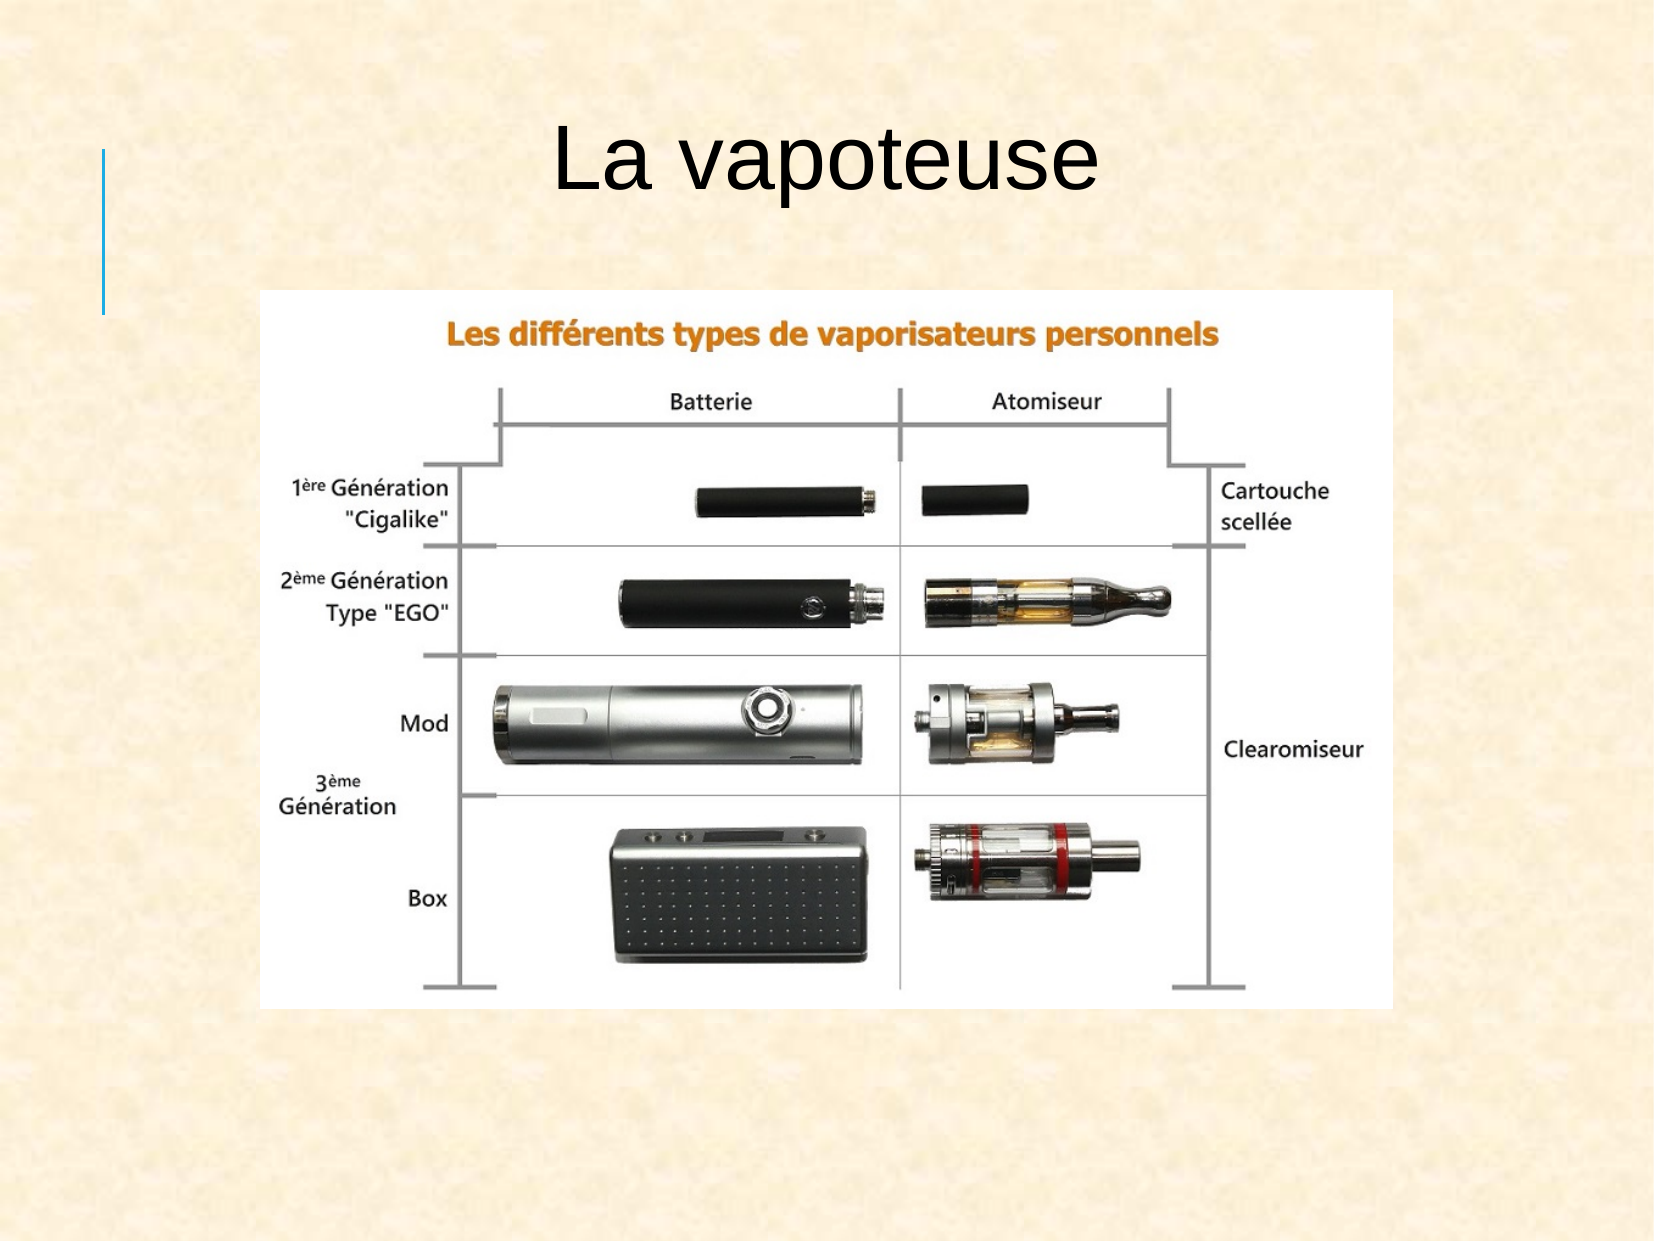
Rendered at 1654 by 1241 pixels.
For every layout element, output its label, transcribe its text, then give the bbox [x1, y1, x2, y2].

picture [0, 0, 1654, 1241]
text_box La vapoteuse [82, 49, 1571, 257]
